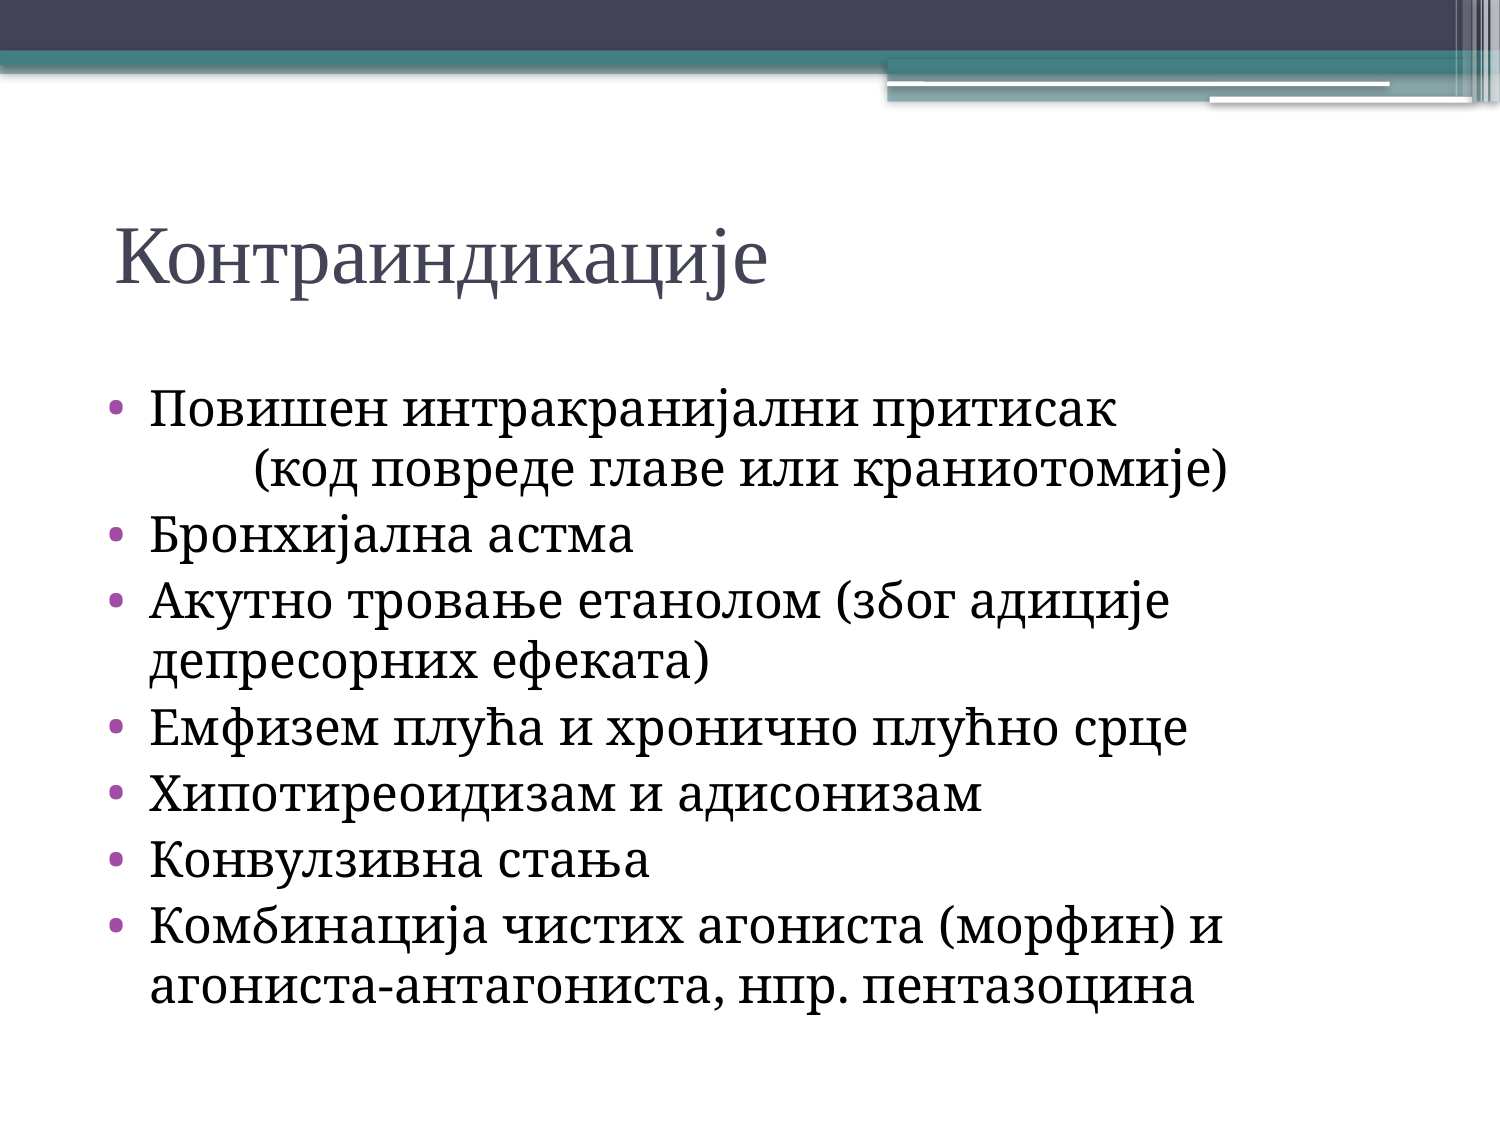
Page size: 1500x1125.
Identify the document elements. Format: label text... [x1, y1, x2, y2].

list Повишен интракранијални притисак (код повреде главе или краниотомије) Бронхијална астма Акутно тровање етанолом (због адиције депресорних ефеката) Емфизем плућа и хронично плућно срце Хипотиреоидизам и адисонизам Конвулзивна стања Комбинација чистих агониста (морфин) и агониста-антагониста, нпр. пентазоцина [75, 368, 1425, 1079]
title Контраиндикације [99, 162, 1425, 338]
